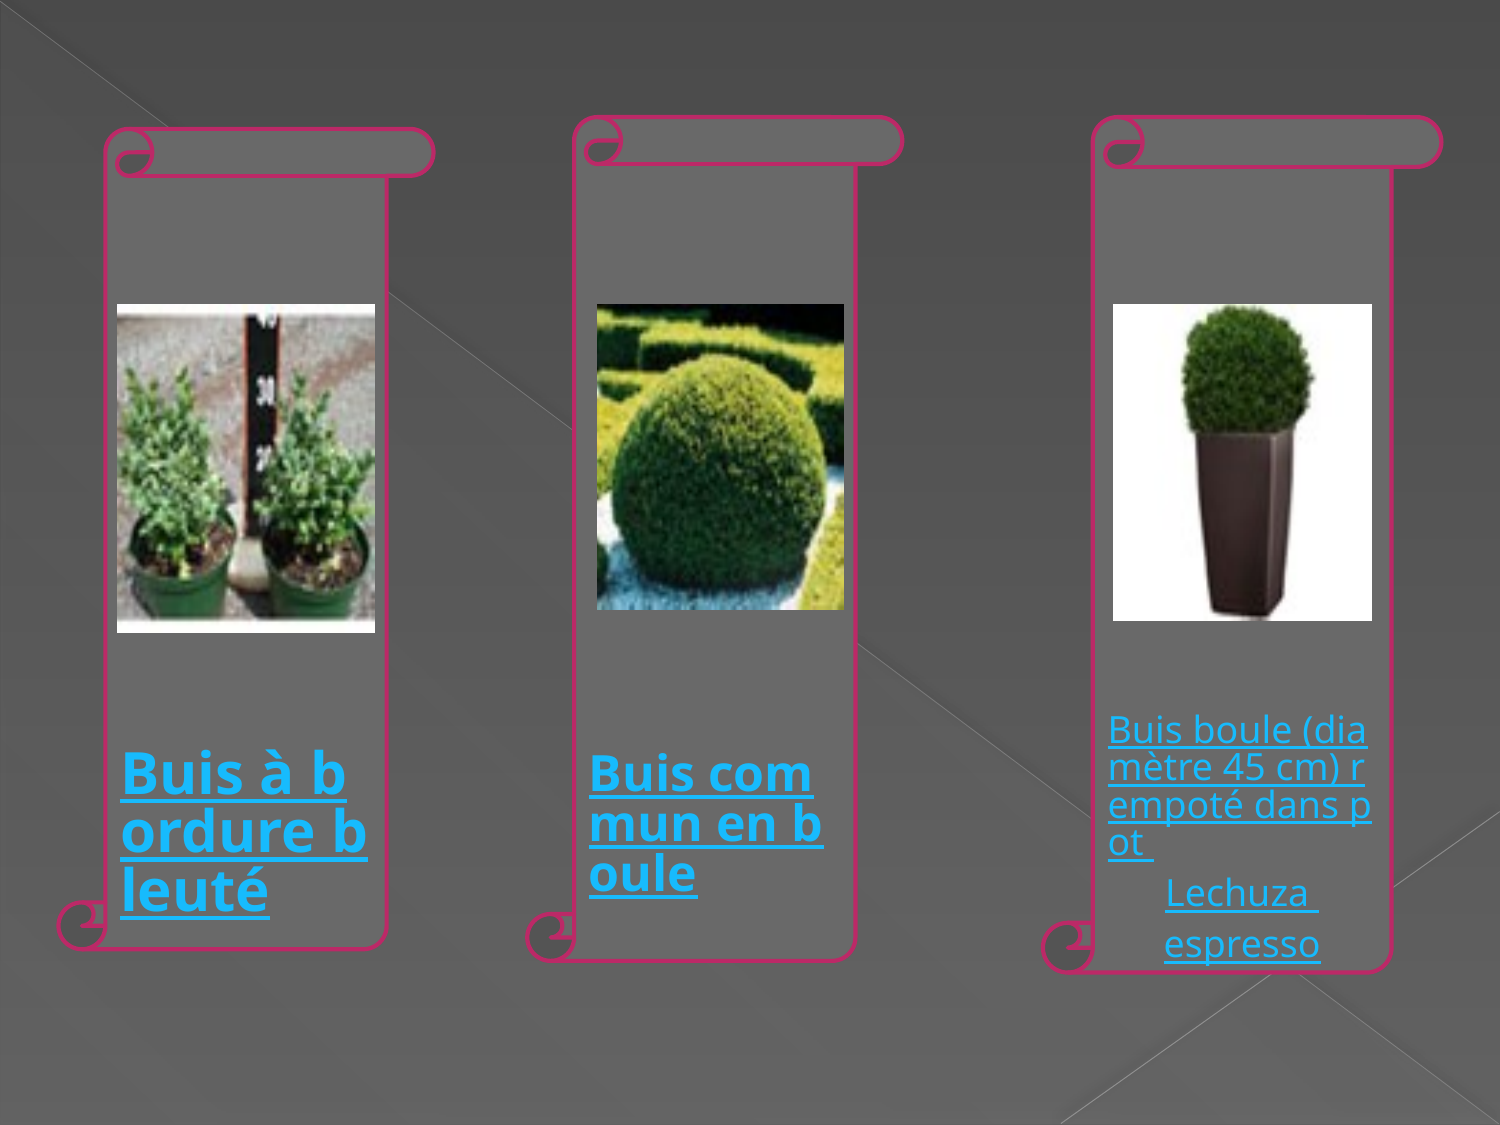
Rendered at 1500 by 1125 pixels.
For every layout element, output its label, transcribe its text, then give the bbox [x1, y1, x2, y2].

picture [116, 304, 376, 633]
text_box Buis commun en boule [525, 114, 905, 963]
text_box Buis boule (diamètre 45 cm) rempoté dans pot Lechuza espresso [1040, 114, 1444, 975]
text_box Buis à bordure bleuté [56, 126, 436, 952]
picture [1112, 304, 1372, 622]
picture [597, 304, 844, 610]
